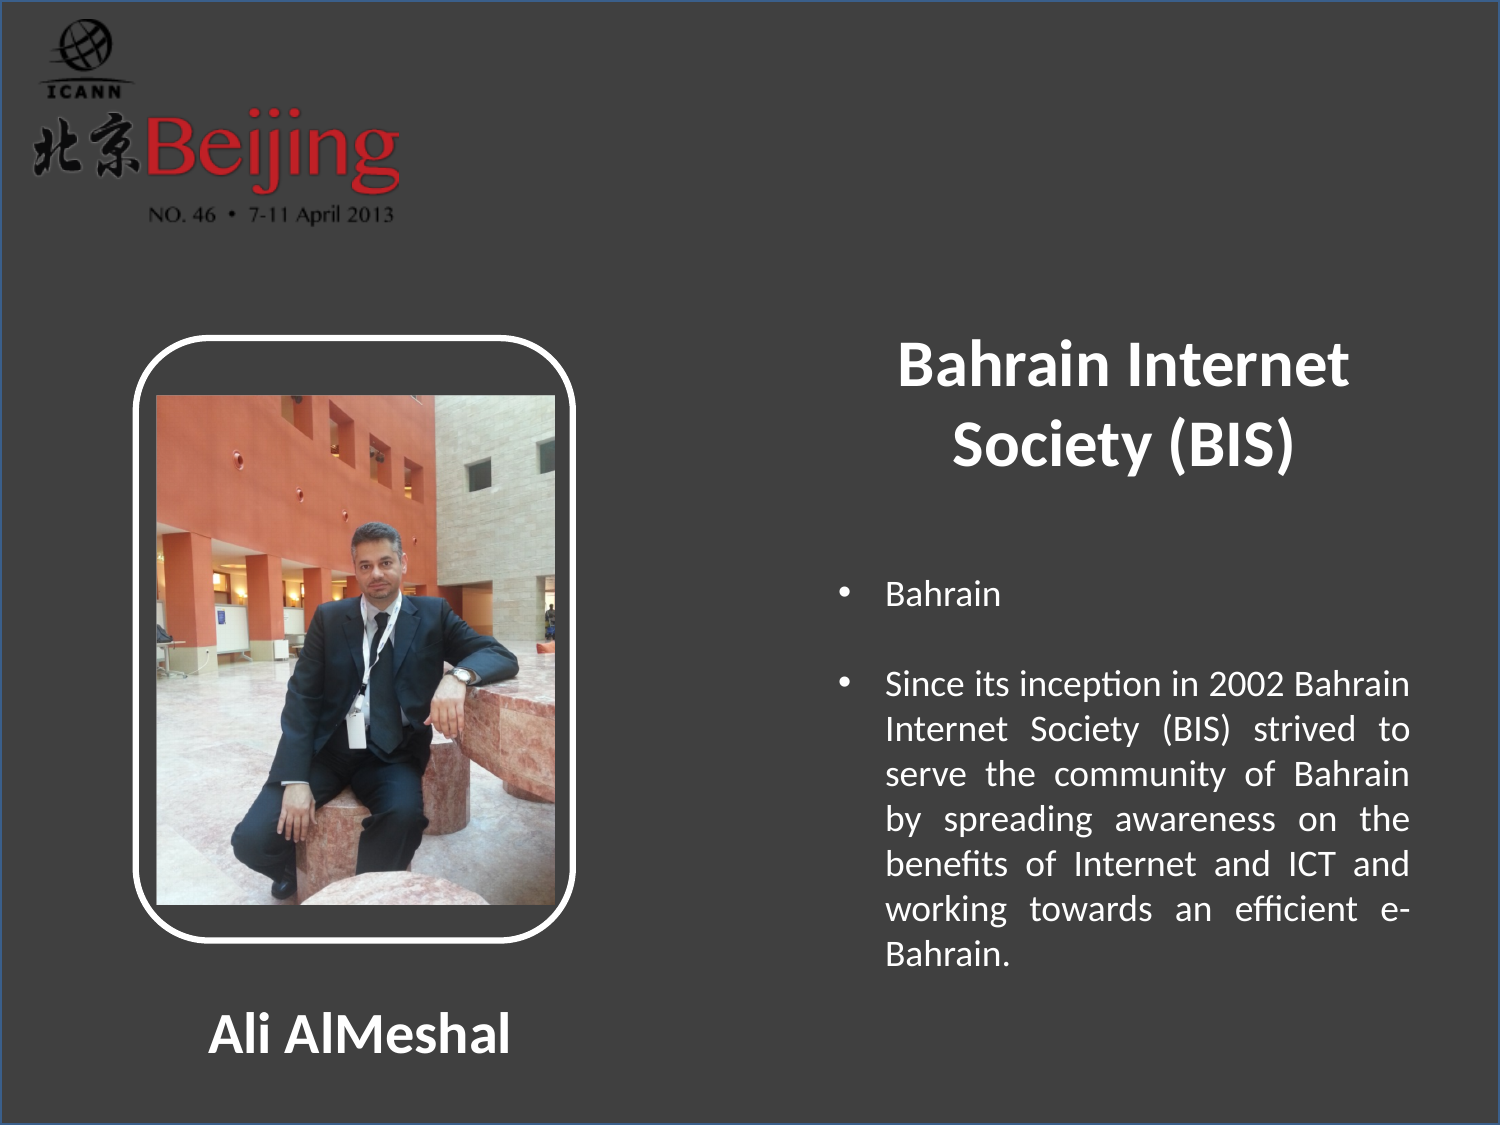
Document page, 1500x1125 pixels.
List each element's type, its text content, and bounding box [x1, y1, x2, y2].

picture [29, 19, 399, 238]
text_box Bahrain Internet Society (BIS) Bahrain Since its inception in 2002 Bahrain Internet Society (BIS) strived to serve the community of Bahrain by spreading awareness on the benefits of Internet and ICT and working towards an efficient e-Bahrain. [823, 311, 1426, 982]
text_box Ali AlMeshal [123, 987, 597, 1073]
picture [100, 396, 611, 905]
